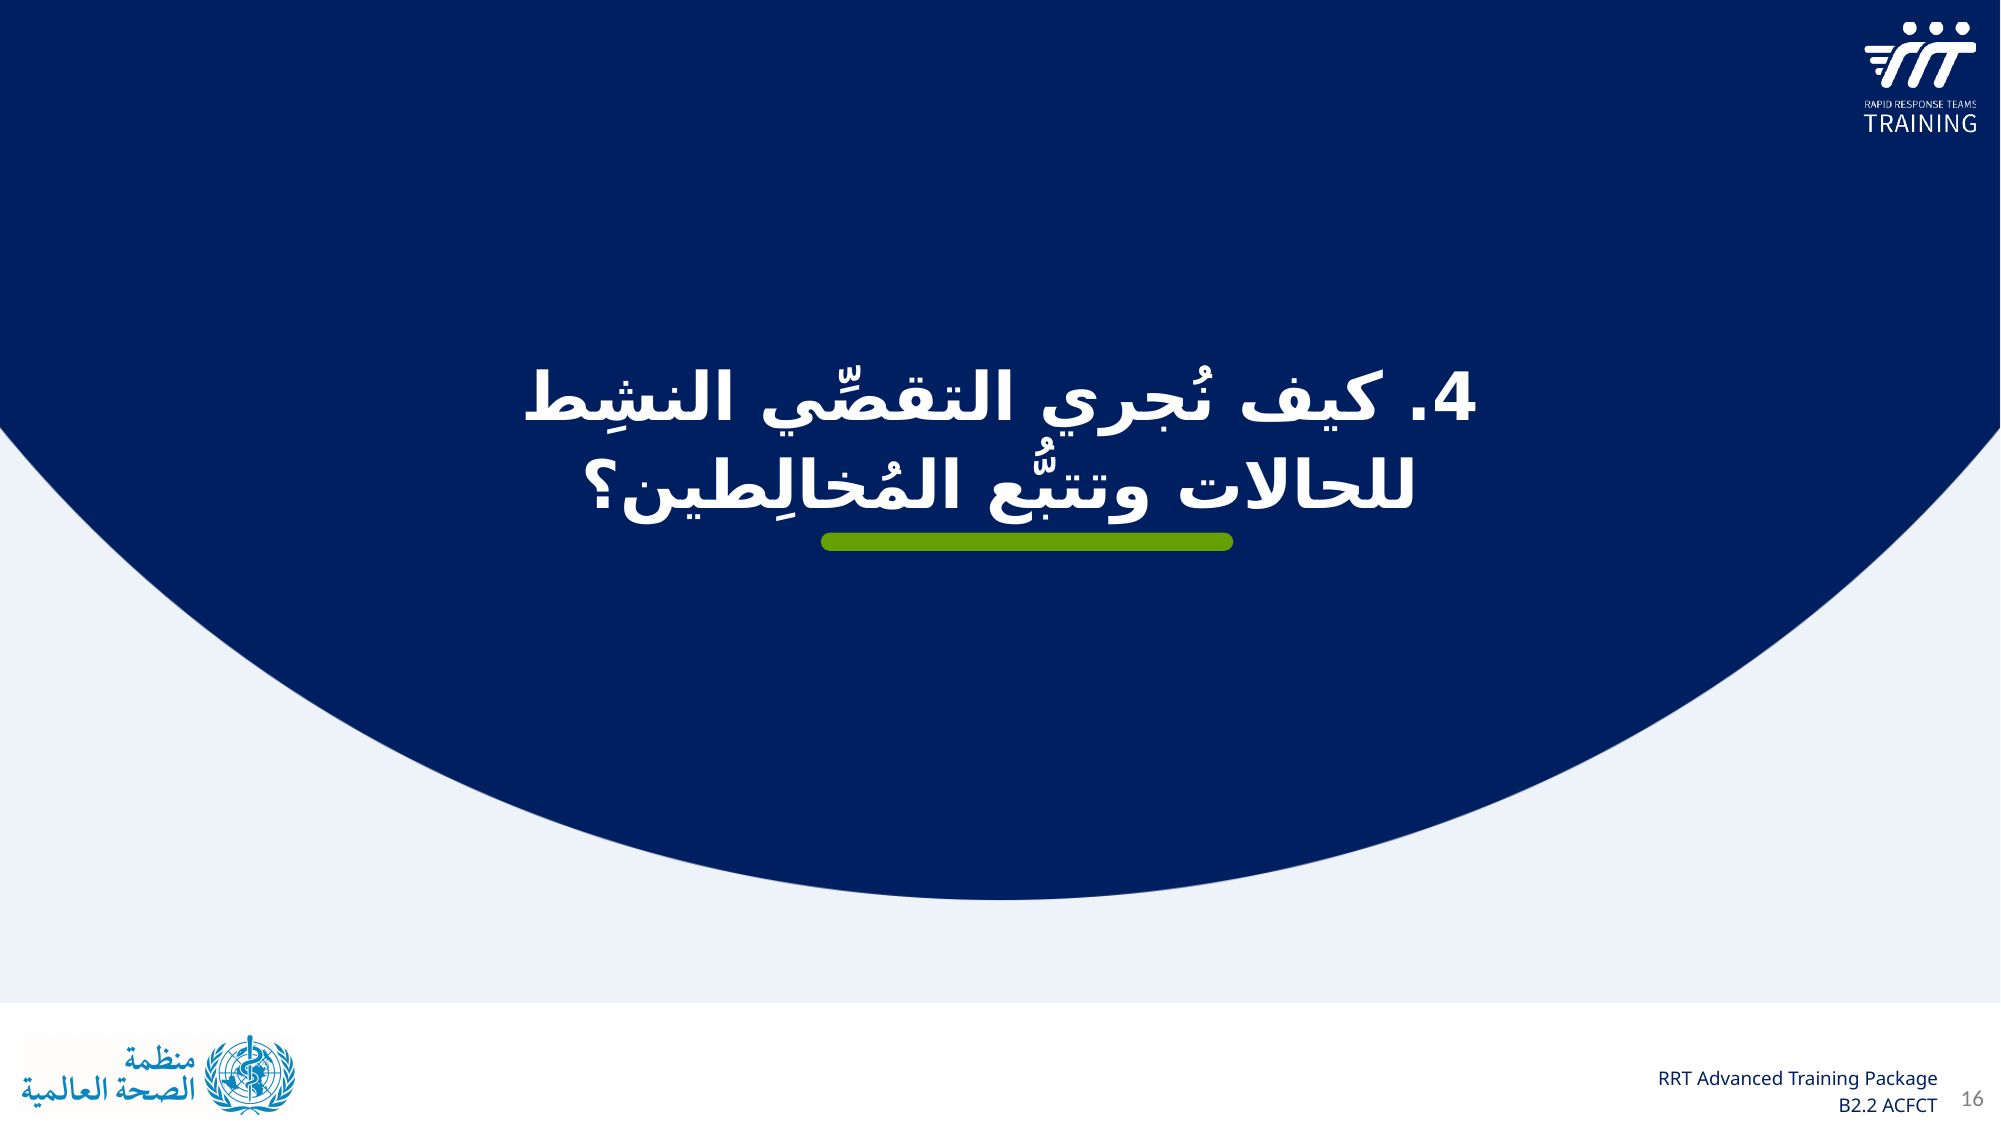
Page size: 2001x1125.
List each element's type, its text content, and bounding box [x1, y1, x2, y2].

list 4. كيف نُجري التقصِّي النشِط للحالات وتتبُّع المُخالِطين؟ [377, 305, 1623, 563]
picture [22, 1035, 295, 1115]
picture [0, 0, 2001, 1003]
picture [252, 1050, 258, 1059]
